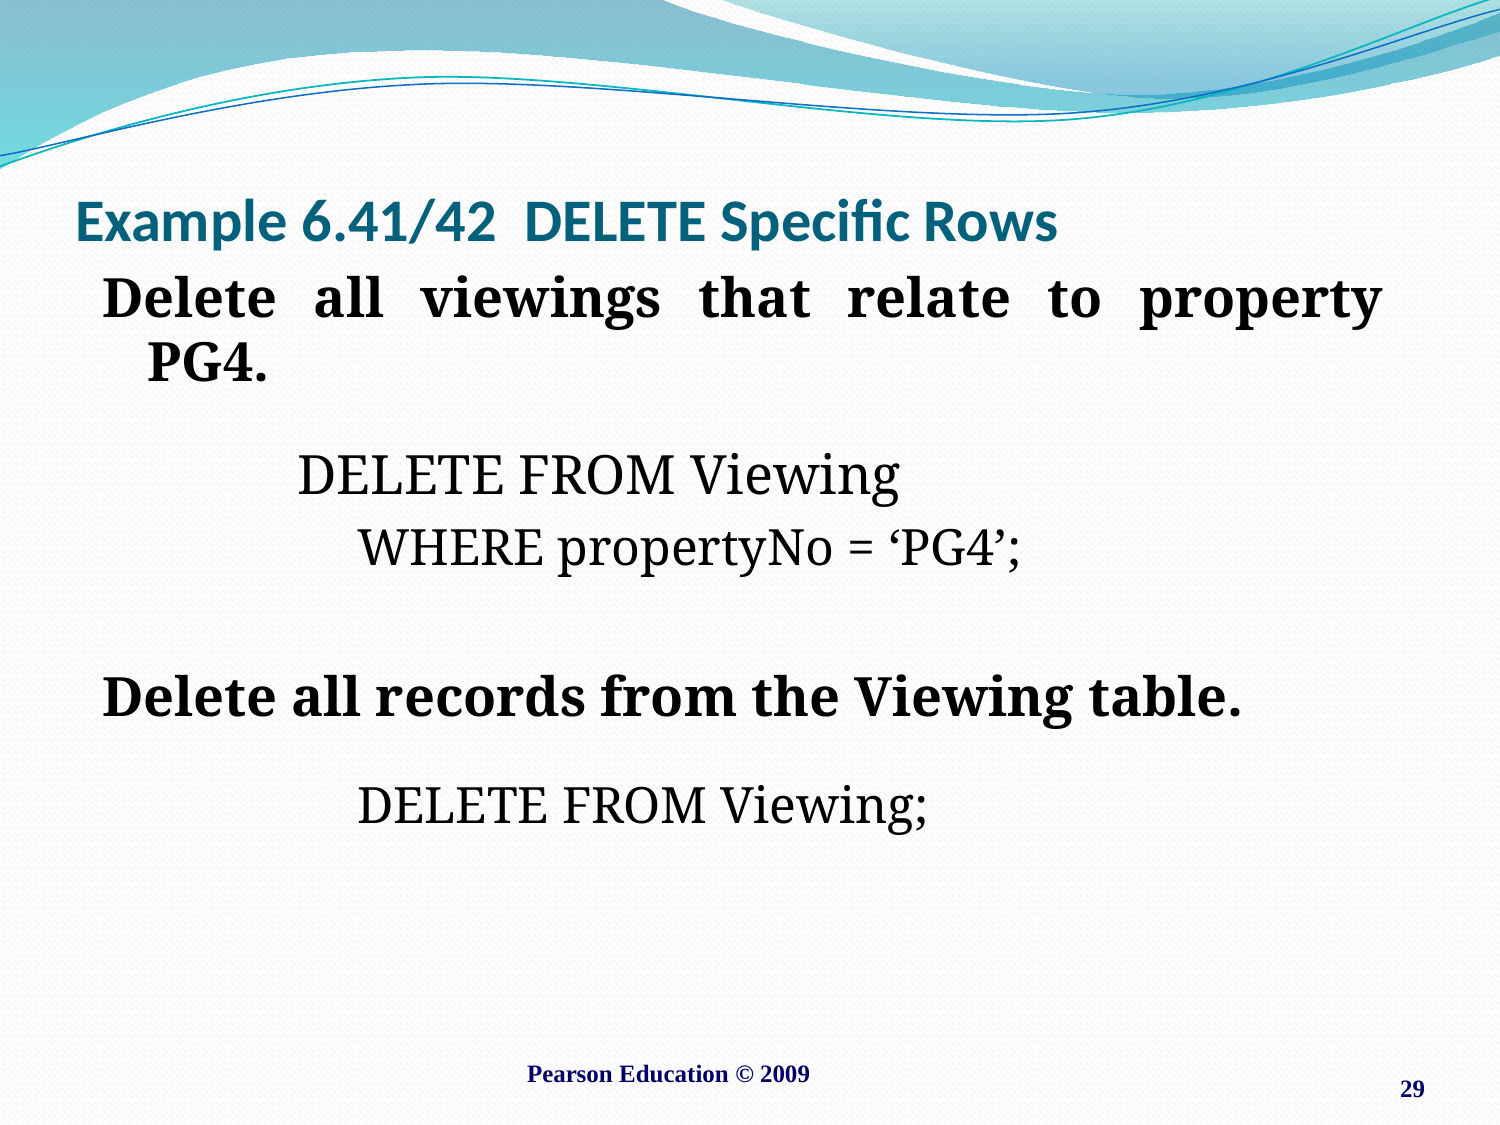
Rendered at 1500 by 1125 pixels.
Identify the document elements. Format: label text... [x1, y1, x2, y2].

text_box Pearson Education © 2009 [512, 1050, 1038, 1095]
slide_number 29 [1299, 1042, 1425, 1103]
list Delete all viewings that relate to property PG4. DELETE FROM Viewing WHERE propertyNo = ‘PG4’; Delete all records from the Viewing table. DELETE FROM Viewing; [87, 255, 1400, 931]
title Example 6.41/42 DELETE Specific Rows [75, 66, 1425, 254]
